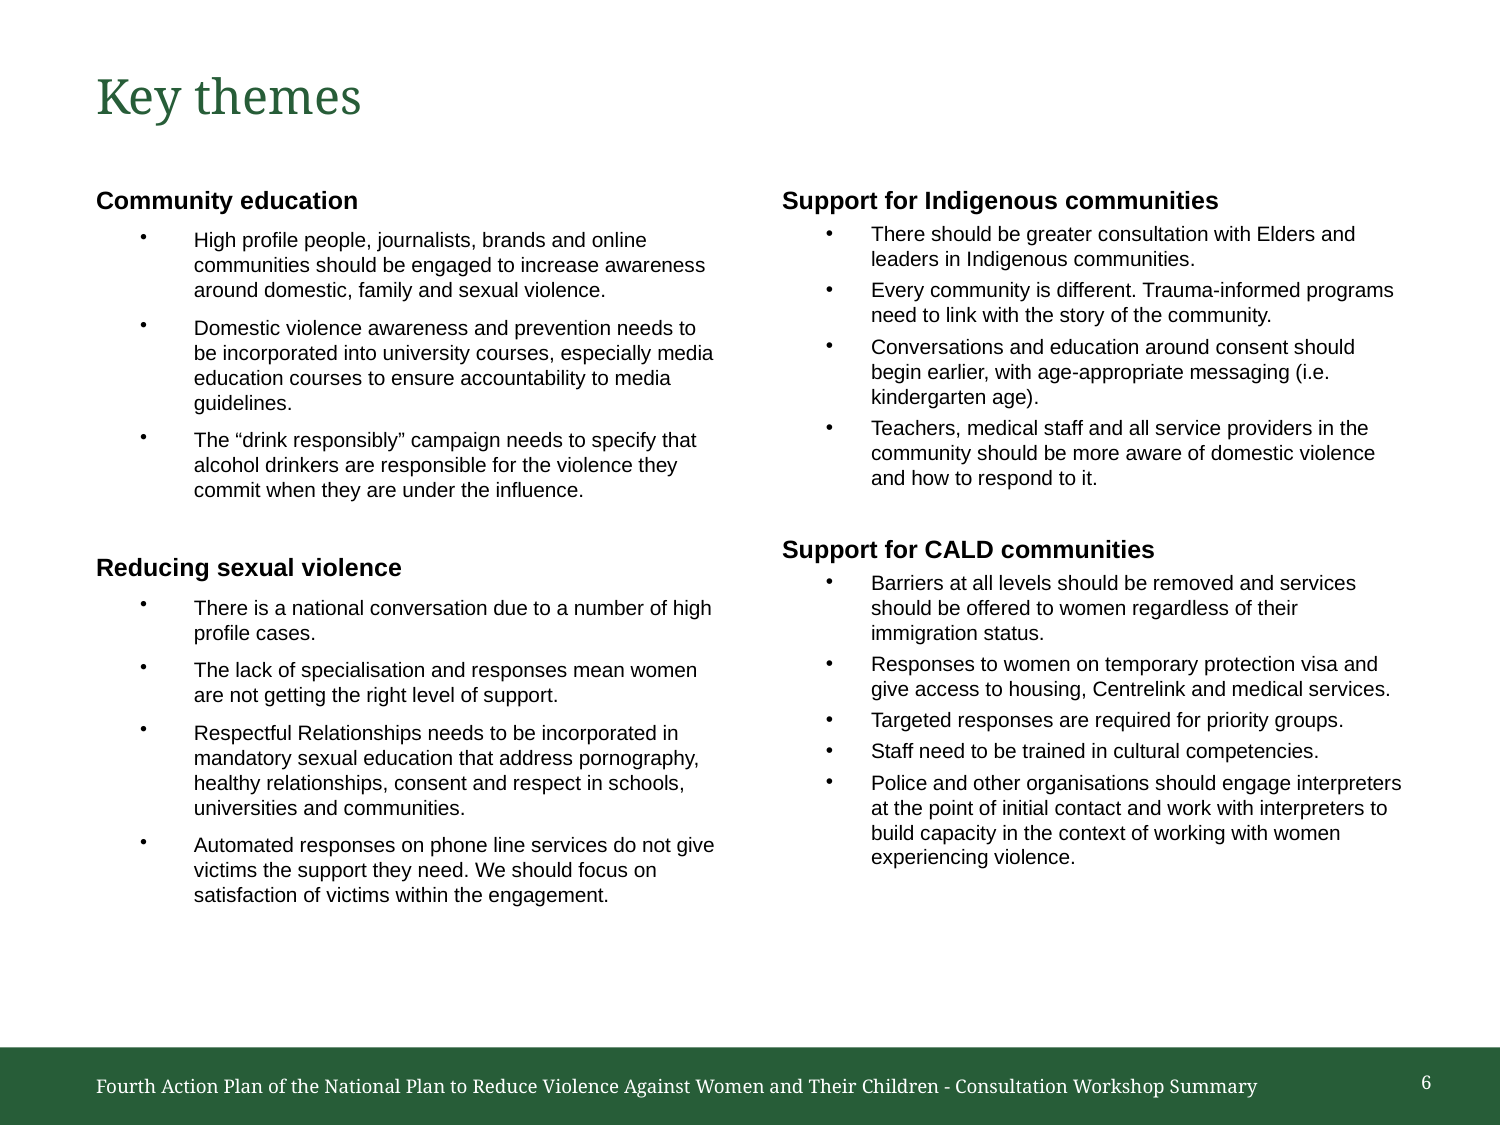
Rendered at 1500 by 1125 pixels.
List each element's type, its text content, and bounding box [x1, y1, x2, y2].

slide_number 6 [1409, 1072, 1433, 1095]
list Community education High profile people, journalists, brands and online communities should be engaged to increase awareness around domestic, family and sexual violence. Domestic violence awareness and prevention needs to be incorporated into university courses, especially media education courses to ensure accountability to media guidelines. The “drink responsibly” campaign needs to specify that alcohol drinkers are responsible for the violence they commit when they are under the influence. Reducing sexual violence There is a national conversation due to a number of high profile cases. The lack of specialisation and responses mean women are not getting the right level of support. Respectful Relationships needs to be incorporated in mandatory sexual education that address pornography, healthy relationships, consent and respect in schools, universities and communities. Automated responses on phone line services do not give victims the support they need. We should focus on satisfaction of victims within the engagement. [95, 184, 718, 1006]
text_box Fourth Action Plan of the National Plan to Reduce Violence Against Women and Their Children - Consultation Workshop Summary [96, 1074, 1273, 1098]
list Support for Indigenous communities There should be greater consultation with Elders and leaders in Indigenous communities. Every community is different. Trauma-informed programs need to link with the story of the community. Conversations and education around consent should begin earlier, with age-appropriate messaging (i.e. kindergarten age). Teachers, medical staff and all service providers in the community should be more aware of domestic violence and how to respond to it. Support for CALD communities Barriers at all levels should be removed and services should be offered to women regardless of their immigration status. Responses to women on temporary protection visa and give access to housing, Centrelink and medical services. Targeted responses are required for priority groups. Staff need to be trained in cultural competencies. Police and other organisations should engage interpreters at the point of initial contact and work with interpreters to build capacity in the context of working with women experiencing violence. [781, 184, 1404, 1006]
title Key themes [95, 76, 1405, 133]
